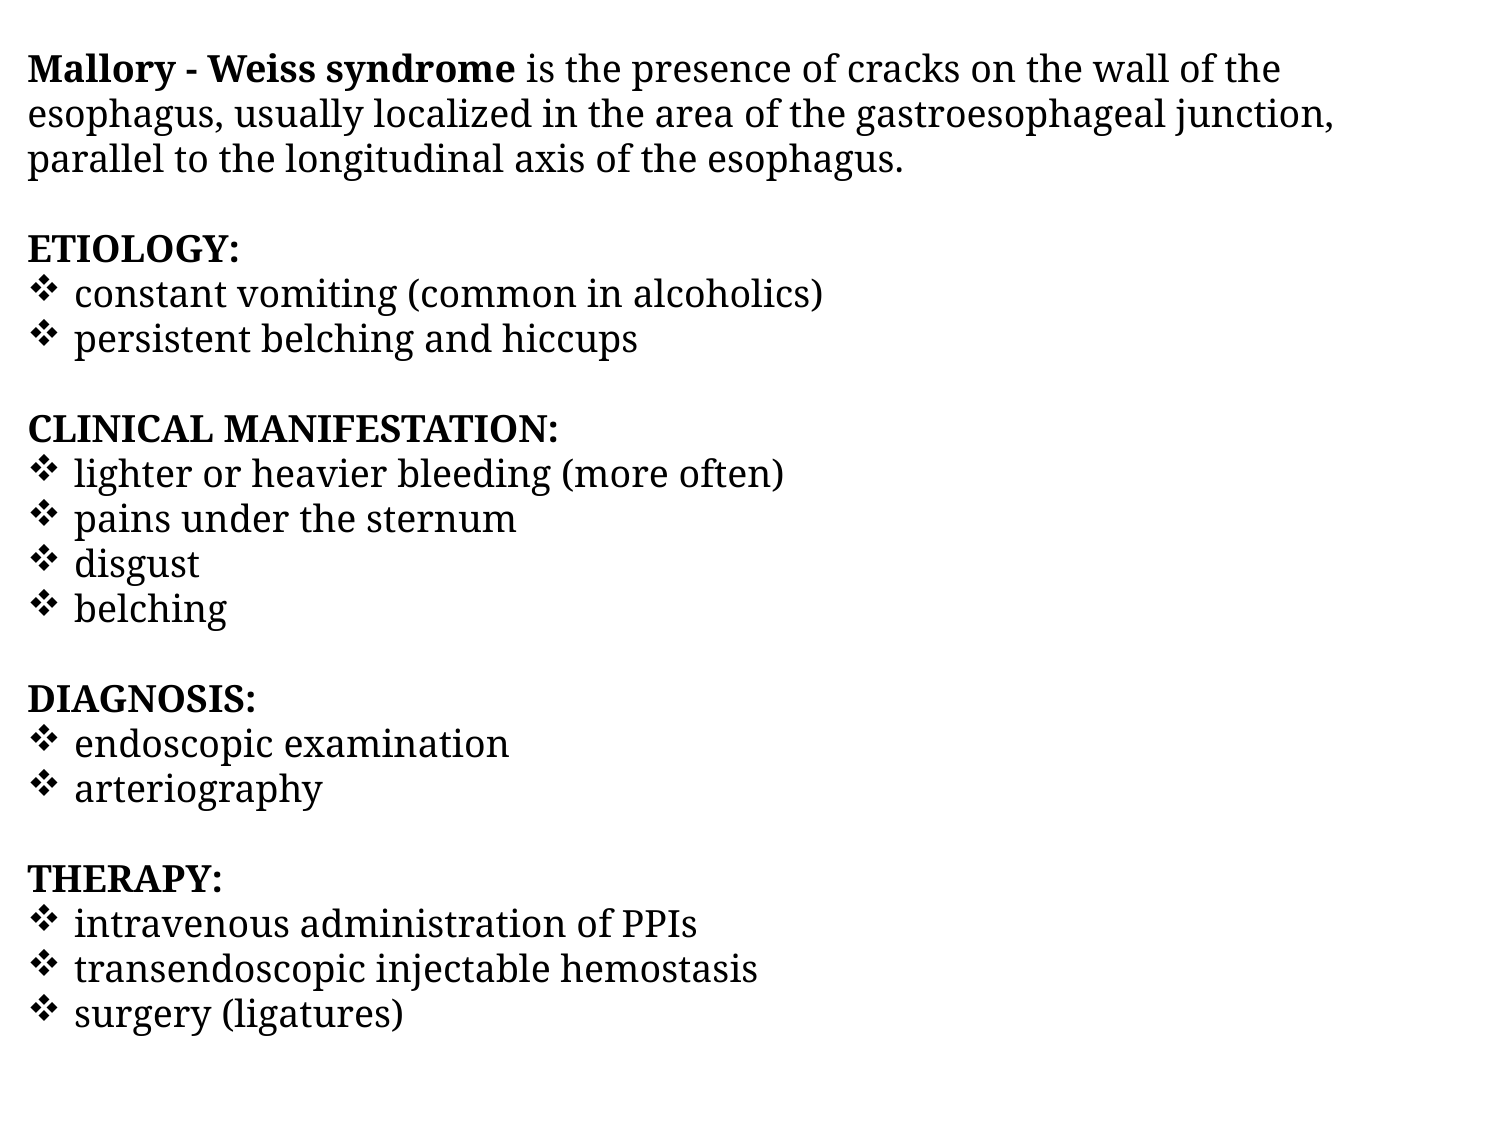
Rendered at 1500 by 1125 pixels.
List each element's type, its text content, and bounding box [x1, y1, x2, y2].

text_box Mallory - Weiss syndrome is the presence of cracks on the wall of the esophagus, usually localized in the area of the gastroesophageal junction, parallel to the longitudinal axis of the esophagus. ETIOLOGY: constant vomiting (common in alcoholics) persistent belching and hiccups CLINICAL MANIFESTATION: lighter or heavier bleeding (more often) pains under the sternum disgust belching DIAGNOSIS: endoscopic examination arteriography THERAPY: intravenous administration of PPIs transendoscopic injectable hemostasis surgery (ligatures) [12, 37, 1475, 1043]
